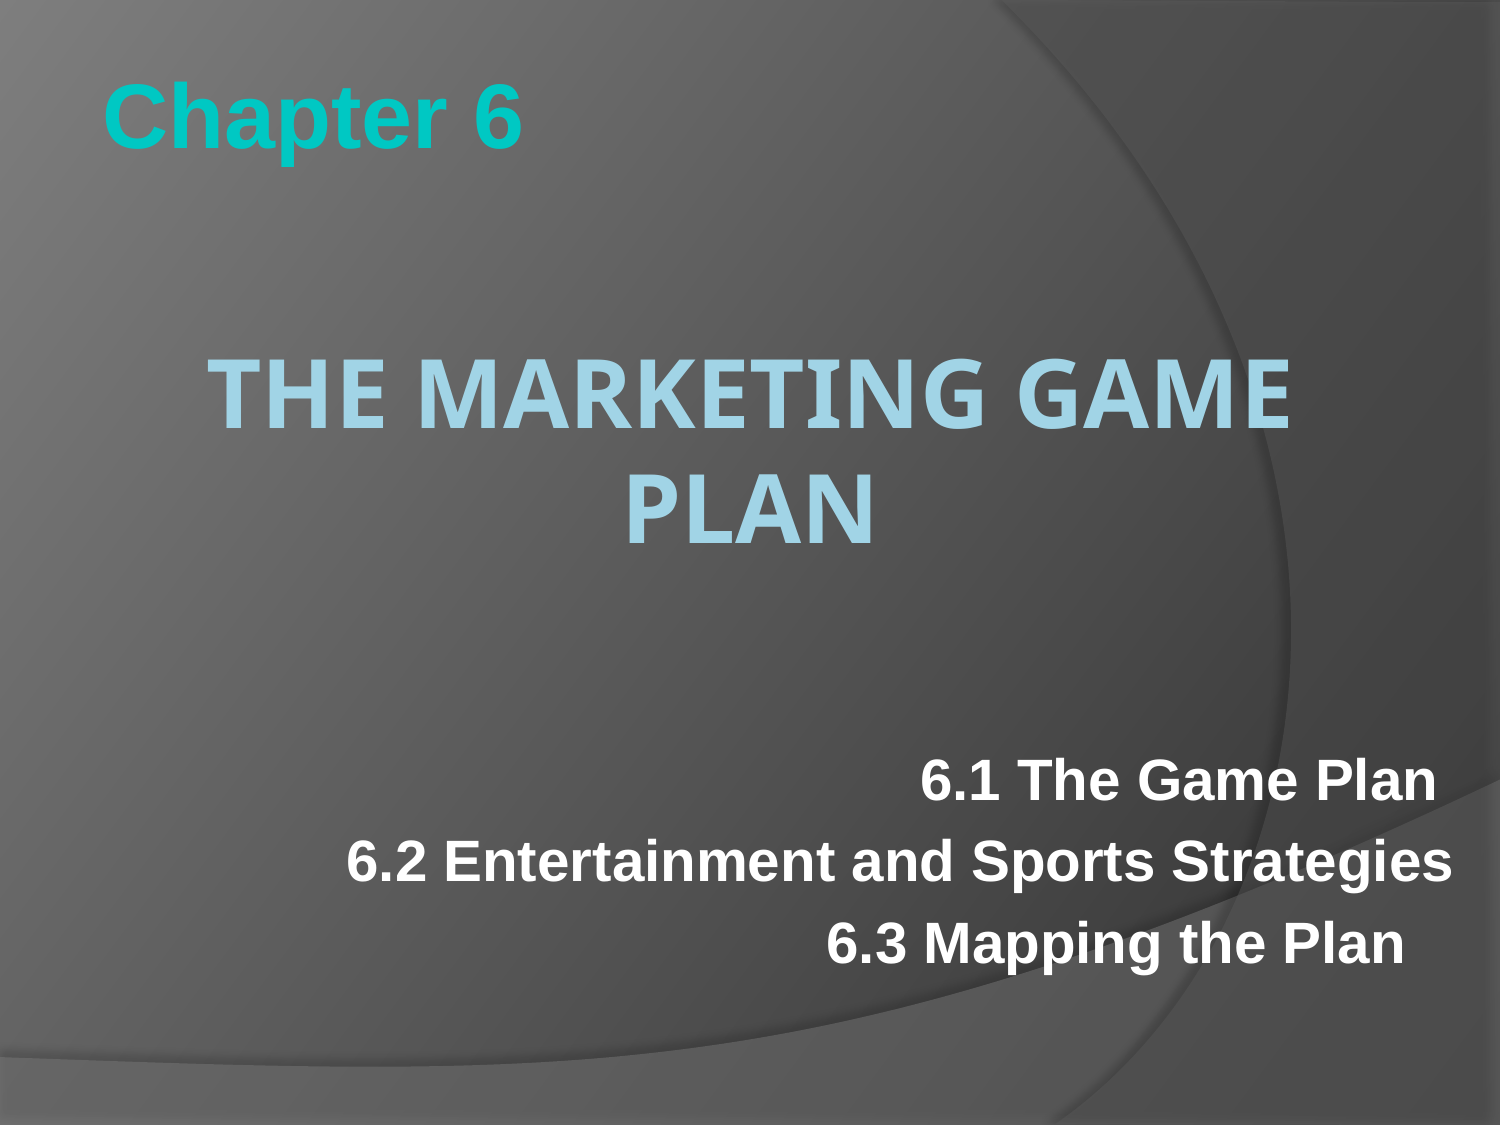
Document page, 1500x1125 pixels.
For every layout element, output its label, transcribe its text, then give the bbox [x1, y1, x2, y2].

title The Marketing Game Plan [62, 324, 1438, 703]
subtitle 6.1 The Game Plan 6.2 Entertainment and Sports Strategies 6.3 Mapping the Plan [87, 600, 1463, 975]
text_box Chapter 6 [87, 49, 566, 175]
